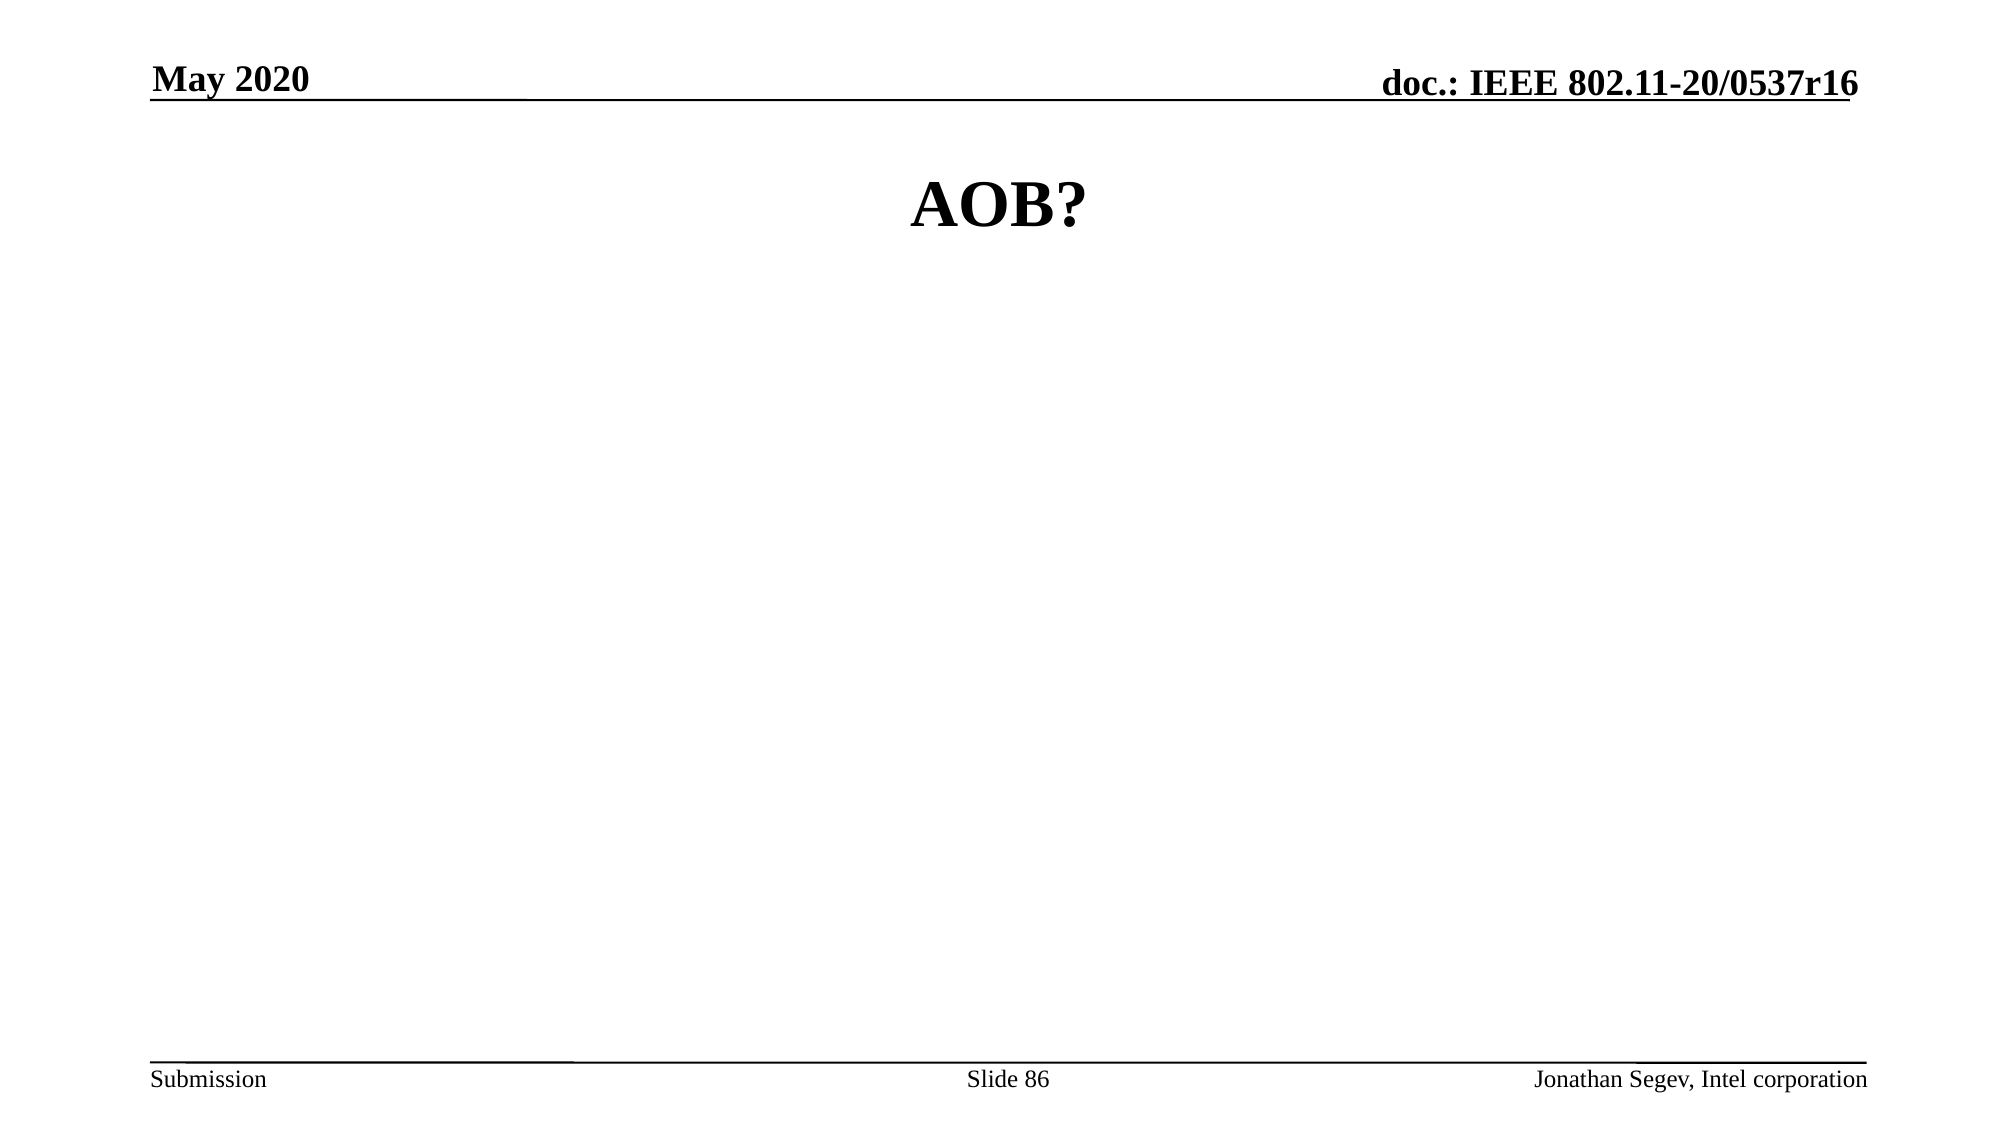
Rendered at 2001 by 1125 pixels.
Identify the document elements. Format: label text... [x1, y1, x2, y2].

footer Jonathan Segev, Intel corporation [1171, 1061, 1869, 1093]
slide_number Slide 86 [950, 1061, 1067, 1123]
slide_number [152, 54, 563, 100]
title AOB? [149, 112, 1850, 288]
